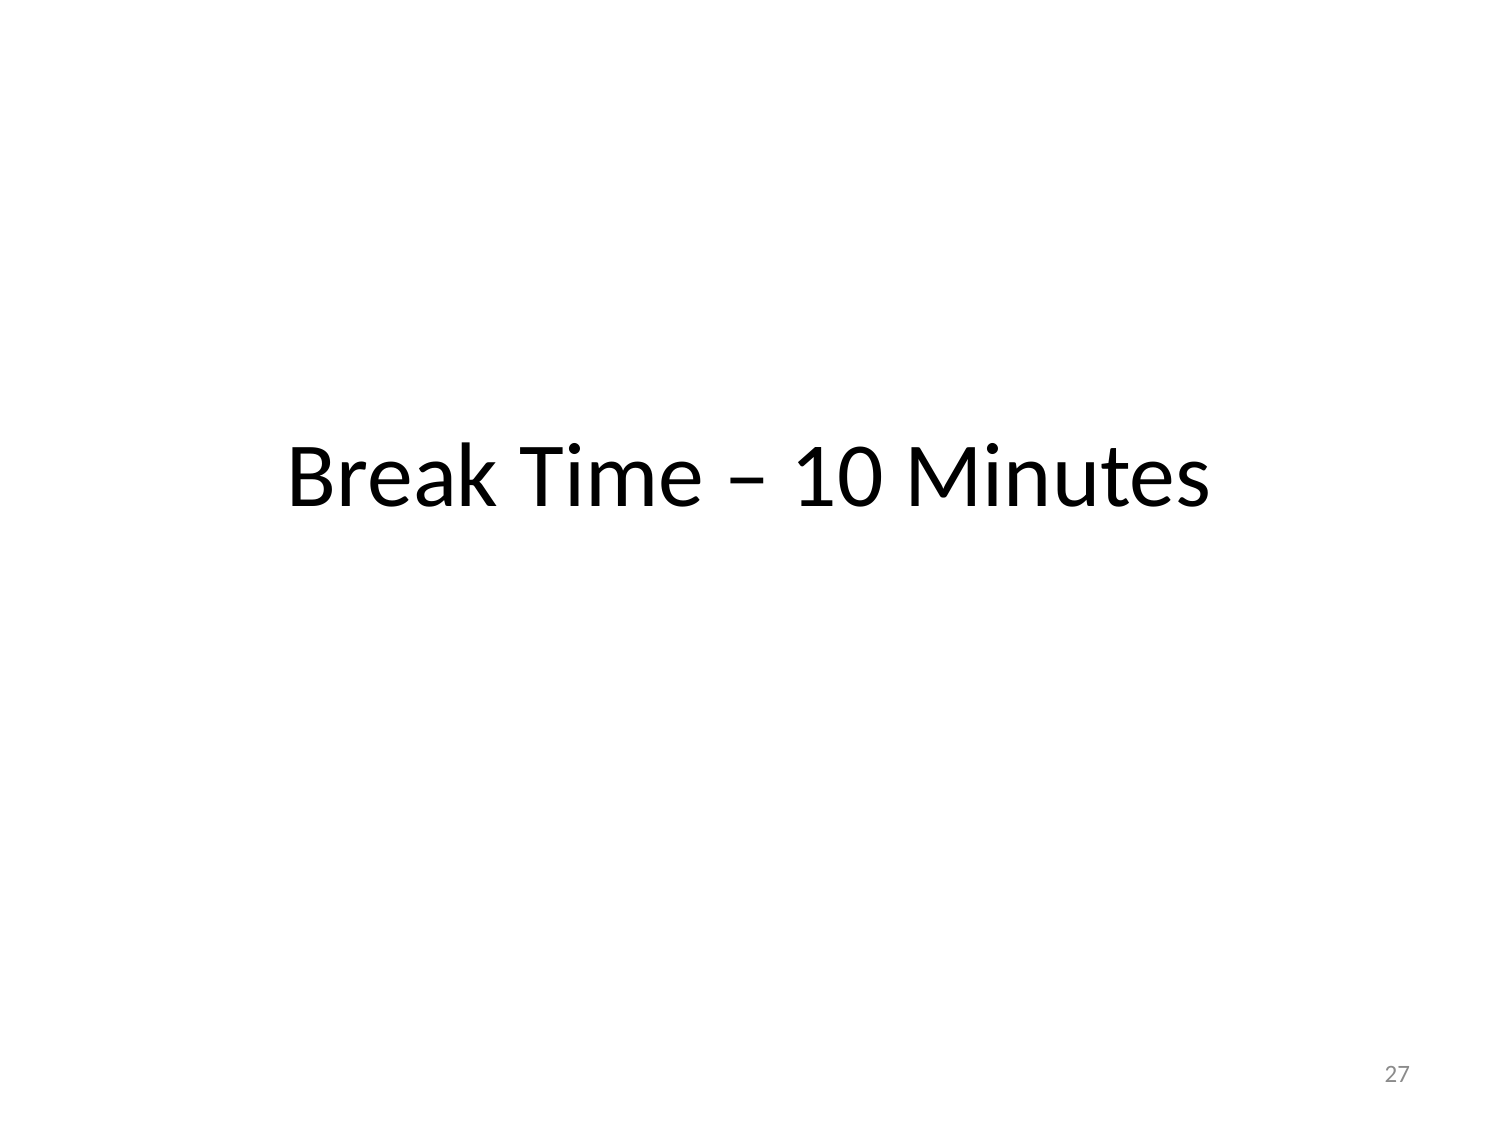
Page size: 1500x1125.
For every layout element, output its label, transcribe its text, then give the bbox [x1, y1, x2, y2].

title Break Time – 10 Minutes [112, 349, 1388, 591]
slide_number 27 [1074, 1042, 1425, 1103]
